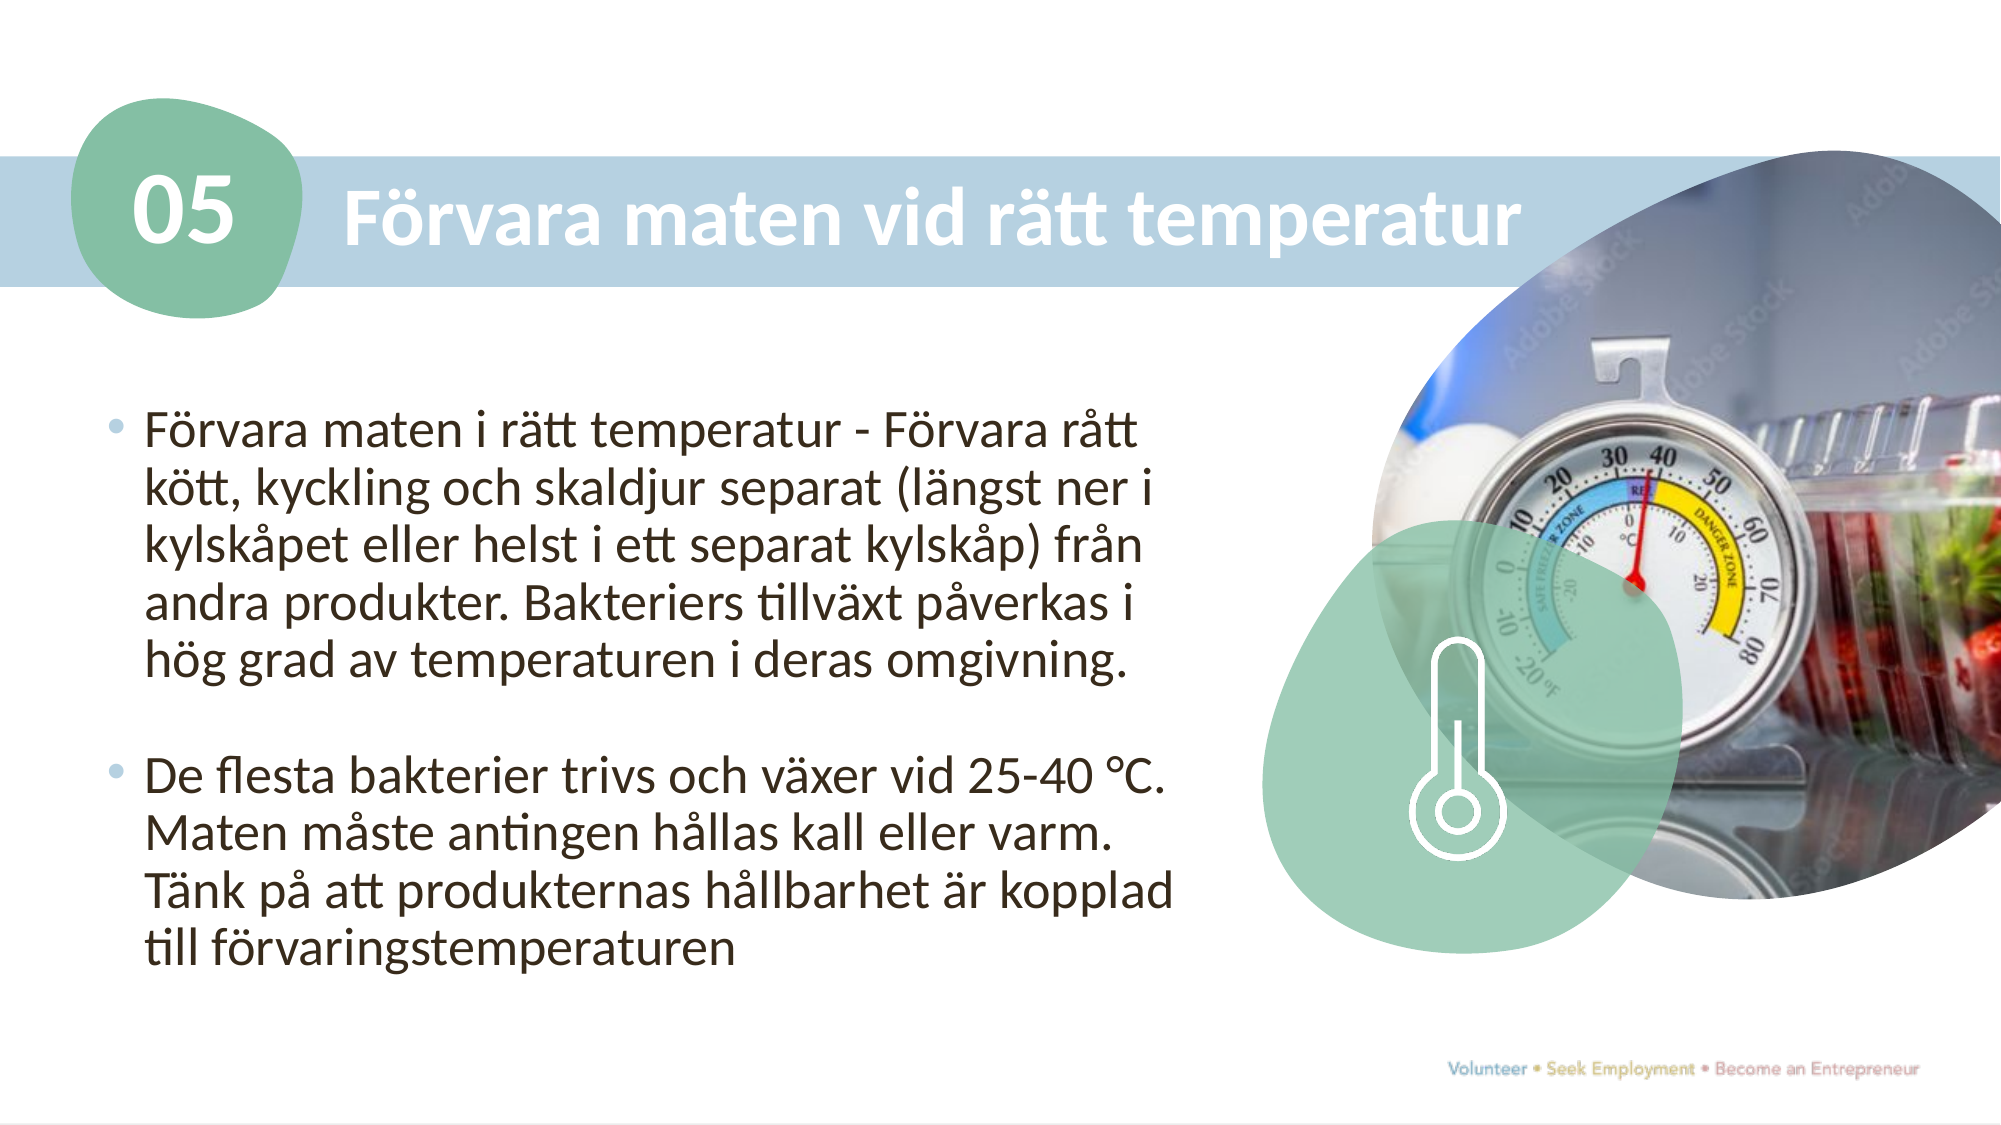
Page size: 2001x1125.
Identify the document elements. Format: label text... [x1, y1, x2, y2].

picture [1332, 622, 1583, 874]
text_box [82, 98, 285, 145]
text_box [0, 155, 106, 288]
picture [1418, 1046, 1971, 1103]
text_box [1882, 155, 2000, 222]
text_box 05 [58, 145, 313, 287]
text_box [1372, 150, 2000, 900]
text_box [278, 155, 1785, 288]
text_box [1262, 520, 1683, 954]
text_box Förvara maten i rätt temperatur - Förvara rått kött, kyckling och skaldjur separat (längst ner i kylskåpet eller helst i ett separat kylskåp) från andra produkter. Bakteriers tillväxt påverkas i hög grad av temperaturen i deras omgivning. De flesta bakterier trivs och växer vid 25-40 °C. Maten måste antingen hållas kall eller varm. Tänk på att produkternas hållbarhet är kopplad till förvaringstemperaturen [91, 393, 1236, 907]
text_box Förvara maten vid rätt temperatur [328, 170, 1734, 278]
text_box [106, 287, 278, 319]
